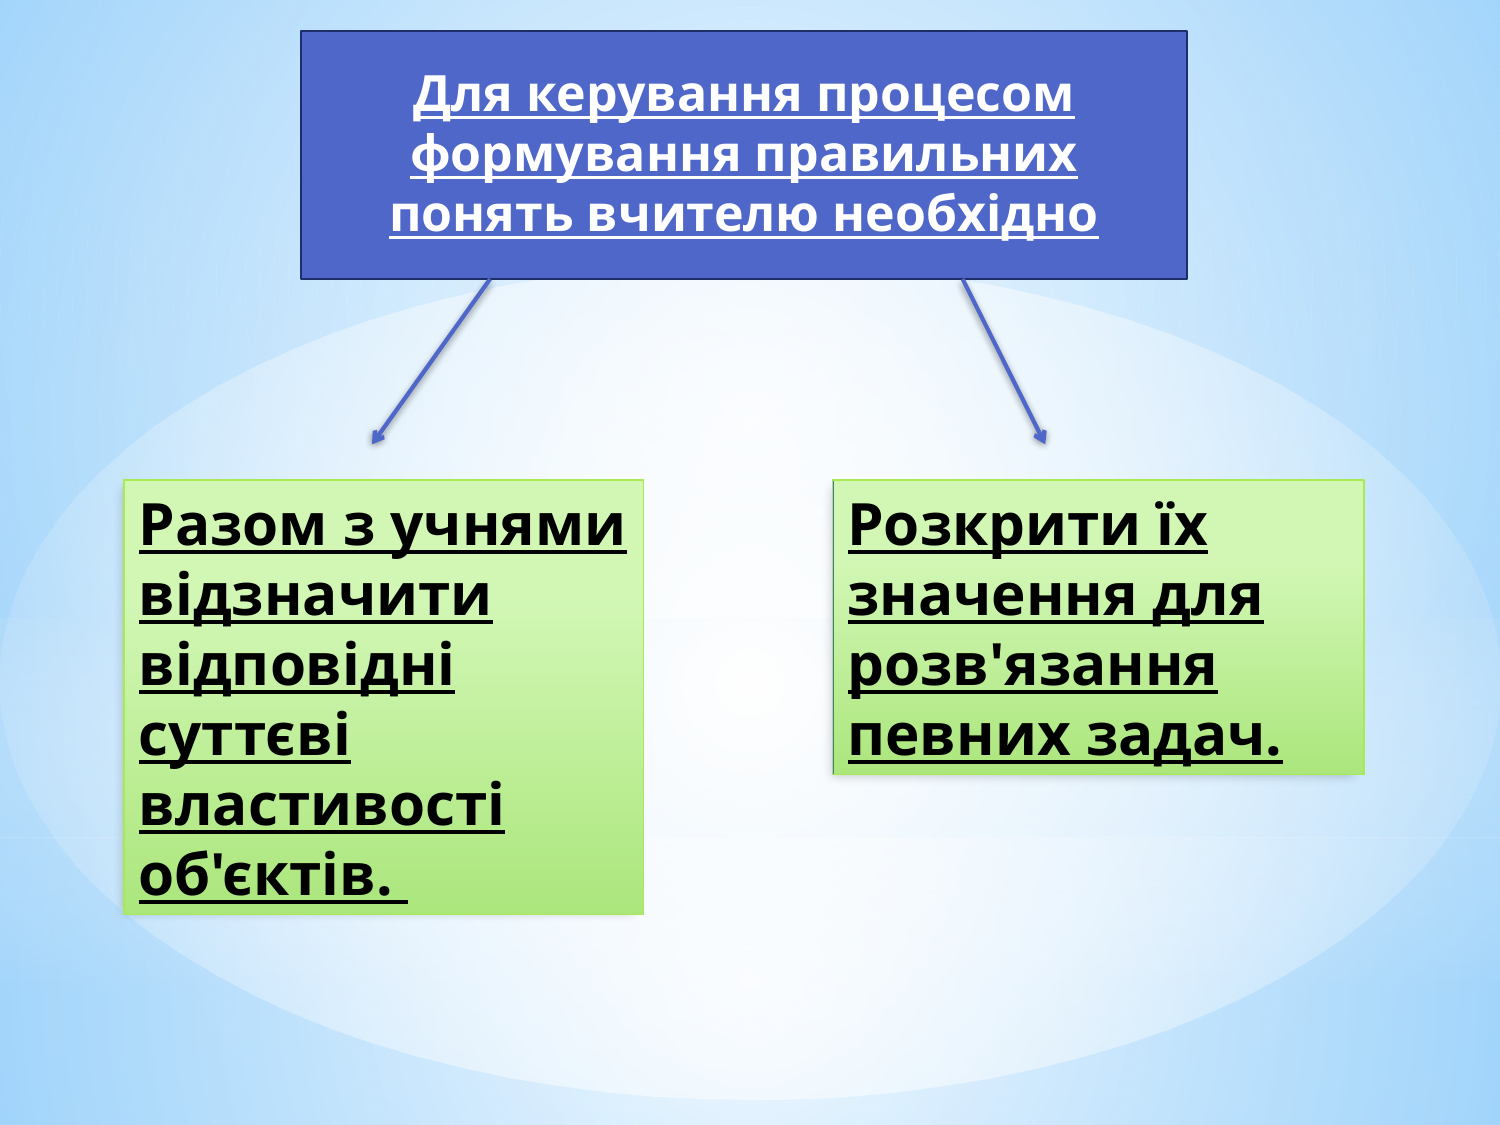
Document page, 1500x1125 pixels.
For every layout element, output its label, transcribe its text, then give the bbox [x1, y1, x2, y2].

text_box Для керування процесом формування правильних понять вчителю необхідно [324, 54, 1164, 250]
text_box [371, 278, 491, 445]
text_box Разом з учнями відзначити відповідні суттєві властивості об'єктів. [123, 479, 644, 915]
text_box [300, 30, 1188, 280]
text_box Розкрити їх значення для розв'язання певних задач. [832, 479, 1365, 775]
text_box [962, 278, 1046, 445]
